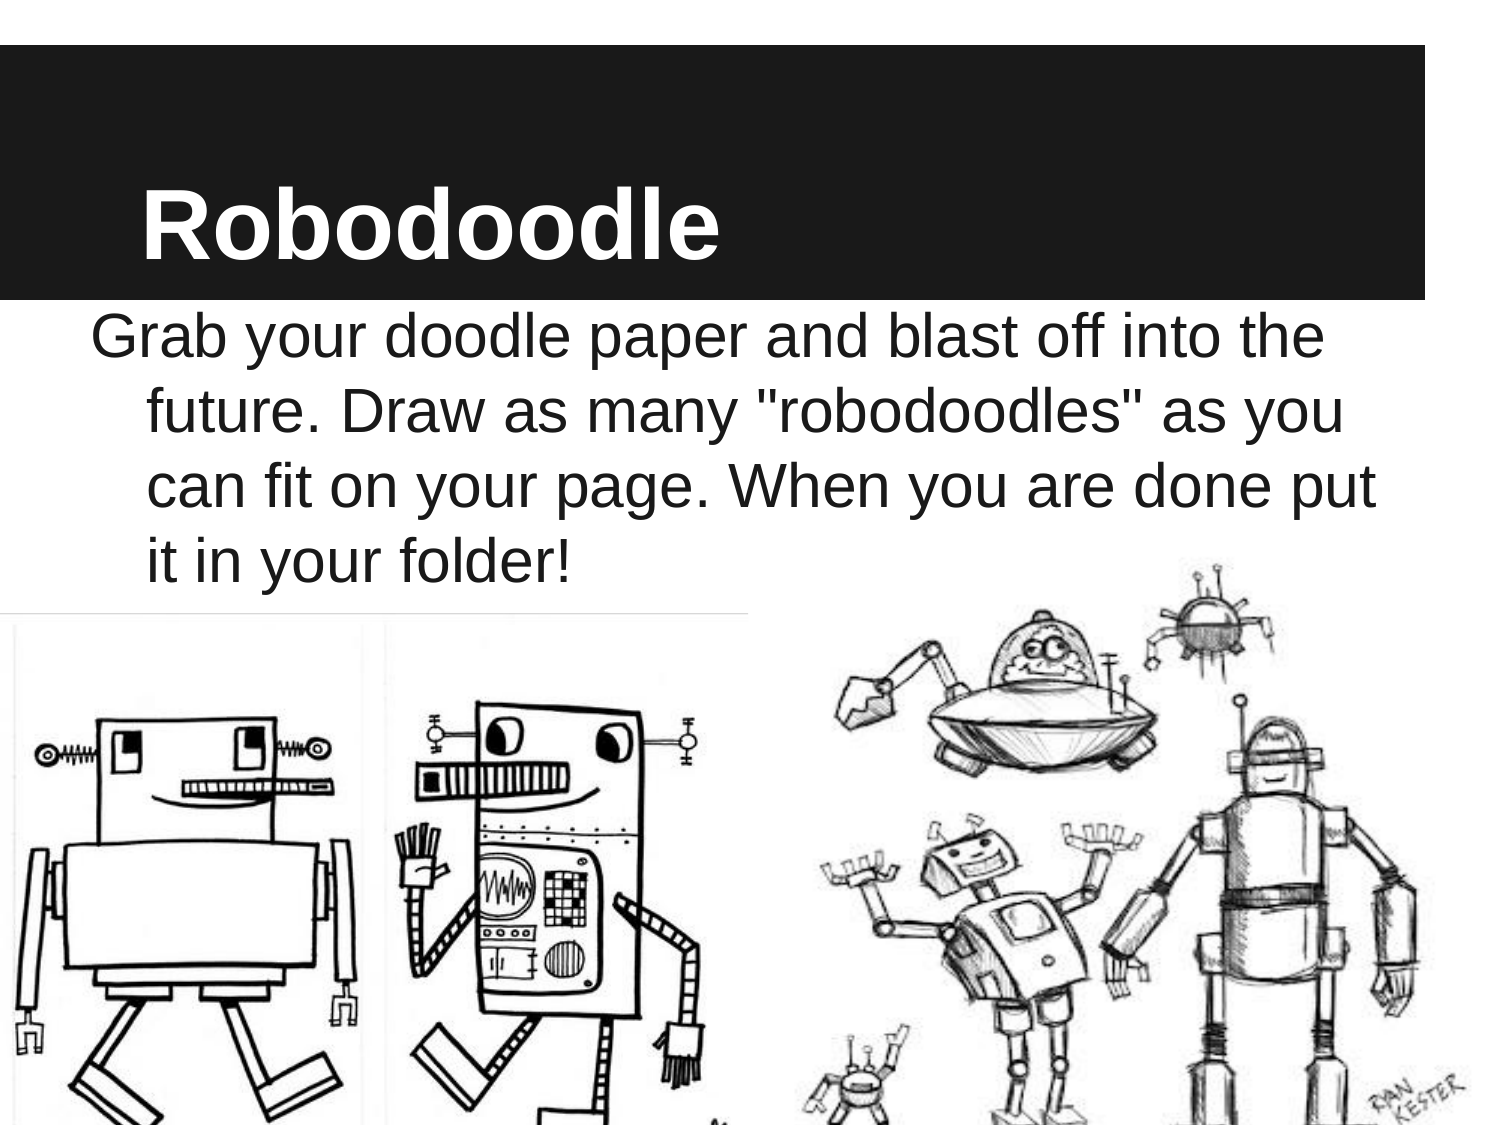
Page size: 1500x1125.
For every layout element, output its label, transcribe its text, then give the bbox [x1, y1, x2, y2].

list Grab your doodle paper and blast off into the future. Draw as many "robodoodles" as you can fit on your page. When you are done put it in your folder! [75, 280, 1425, 949]
title Robodoodle [75, 76, 1425, 280]
text_box [759, 542, 1490, 1125]
text_box [0, 613, 749, 1125]
